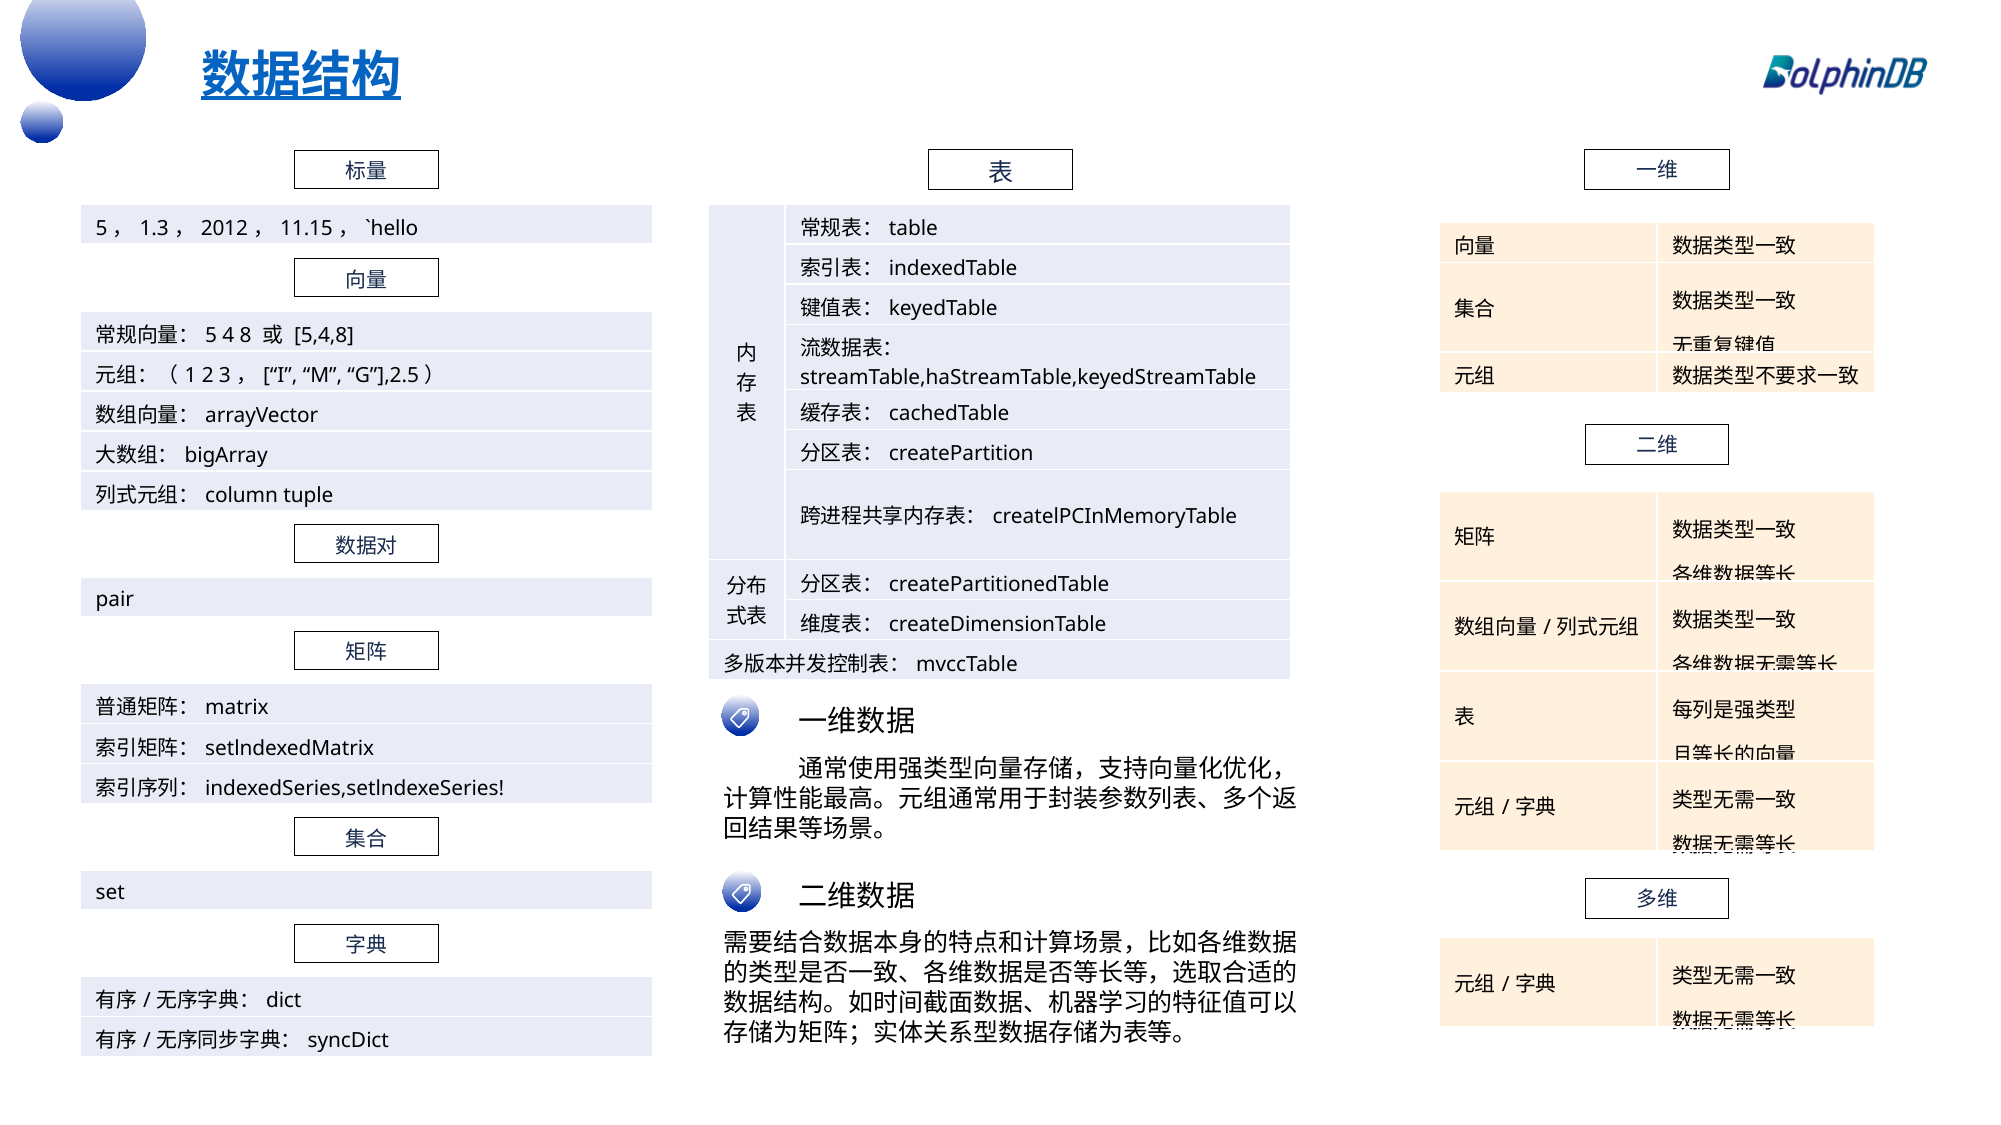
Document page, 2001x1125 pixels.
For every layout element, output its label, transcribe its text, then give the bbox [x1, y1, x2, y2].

table_cell 数据类型不要求一致 [1658, 353, 1874, 392]
table_header 常规向量：5 4 8 或 [5,4,8] [81, 312, 652, 350]
text_box 多维 [1585, 878, 1729, 919]
text_box [19, 0, 147, 102]
table_header 矩阵 [1440, 492, 1656, 580]
picture [1755, 49, 1929, 96]
table_header 内 存 表 [709, 205, 784, 559]
table_cell 每列是强类型 且等长的向量 [1658, 672, 1874, 760]
text_box 向量 [294, 258, 439, 297]
table_cell 维度表：createDimensionTable [786, 600, 1290, 639]
table_cell 缓存表：cachedTable [786, 390, 1290, 429]
table_header 数据类型一致 [1658, 223, 1874, 262]
text_box 数据结构 [163, 35, 620, 123]
table_header 元组/字典 [1440, 938, 1656, 1026]
table_cell 数组向量：arrayVector [81, 392, 652, 430]
table_cell 表 [1440, 672, 1656, 760]
table_cell 分布式表 [709, 560, 784, 639]
text_box 二维 [1585, 424, 1729, 465]
table_header 有序/无序字典：dict [81, 977, 652, 1016]
text_box 矩阵 [294, 631, 439, 670]
table_cell 有序/无序同步字典：syncDict [81, 1017, 652, 1056]
text_box [19, 99, 64, 144]
table_header pair [81, 578, 652, 616]
table_cell 键值表：keyedTable [786, 285, 1290, 324]
table_cell 跨进程共享内存表：createlPCInMemoryTable [786, 470, 1290, 559]
table_cell 集合 [1440, 263, 1656, 351]
table_cell 类型无需一致 数据无需等长 [1658, 762, 1874, 850]
text_box 一维 [1584, 149, 1730, 190]
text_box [708, 694, 1319, 1059]
table_cell 列式元组：column tuple [81, 472, 652, 510]
table_cell 元组 [1440, 353, 1656, 392]
table_cell 大数组：bigArray [81, 432, 652, 470]
table_cell 数据类型一致 无重复键值 [1658, 263, 1874, 351]
table_cell 多版本并发控制表：mvccTable [709, 640, 1290, 679]
text_box 表 [928, 149, 1073, 190]
table_header 5，1.3，2012，11.15，`hello [81, 205, 652, 243]
table_header 数据类型一致 各维数据等长 [1658, 492, 1874, 580]
table_header set [81, 871, 652, 909]
table_header 类型无需一致 数据无需等长 [1658, 938, 1874, 1026]
table_cell 数据类型一致 各维数据无需等长 [1658, 582, 1874, 670]
text_box 集合 [294, 817, 439, 856]
table_cell 分区表：createPartitionedTable [786, 560, 1290, 599]
text_box 字典 [294, 924, 439, 963]
table_header 常规表：table [786, 205, 1290, 243]
table_cell 分区表：createPartition [786, 430, 1290, 469]
table_cell 索引序列：indexedSeries,setlndexeSeries! [81, 764, 652, 803]
table_header 向量 [1440, 223, 1656, 262]
text_box 数据对 [294, 524, 439, 563]
table_cell 元组/字典 [1440, 762, 1656, 850]
table_cell 索引矩阵：setlndexedMatrix [81, 724, 652, 763]
table_cell 数组向量/列式元组 [1440, 582, 1656, 670]
table_cell 元组：（1 2 3，[“I”, “M”, “G”],2.5） [81, 352, 652, 390]
table_cell 流数据表：streamTable,haStreamTable,keyedStreamTable [786, 325, 1290, 389]
table_header 普通矩阵：matrix [81, 684, 652, 723]
text_box 标量 [294, 150, 439, 189]
table_cell 索引表：indexedTable [786, 245, 1290, 283]
